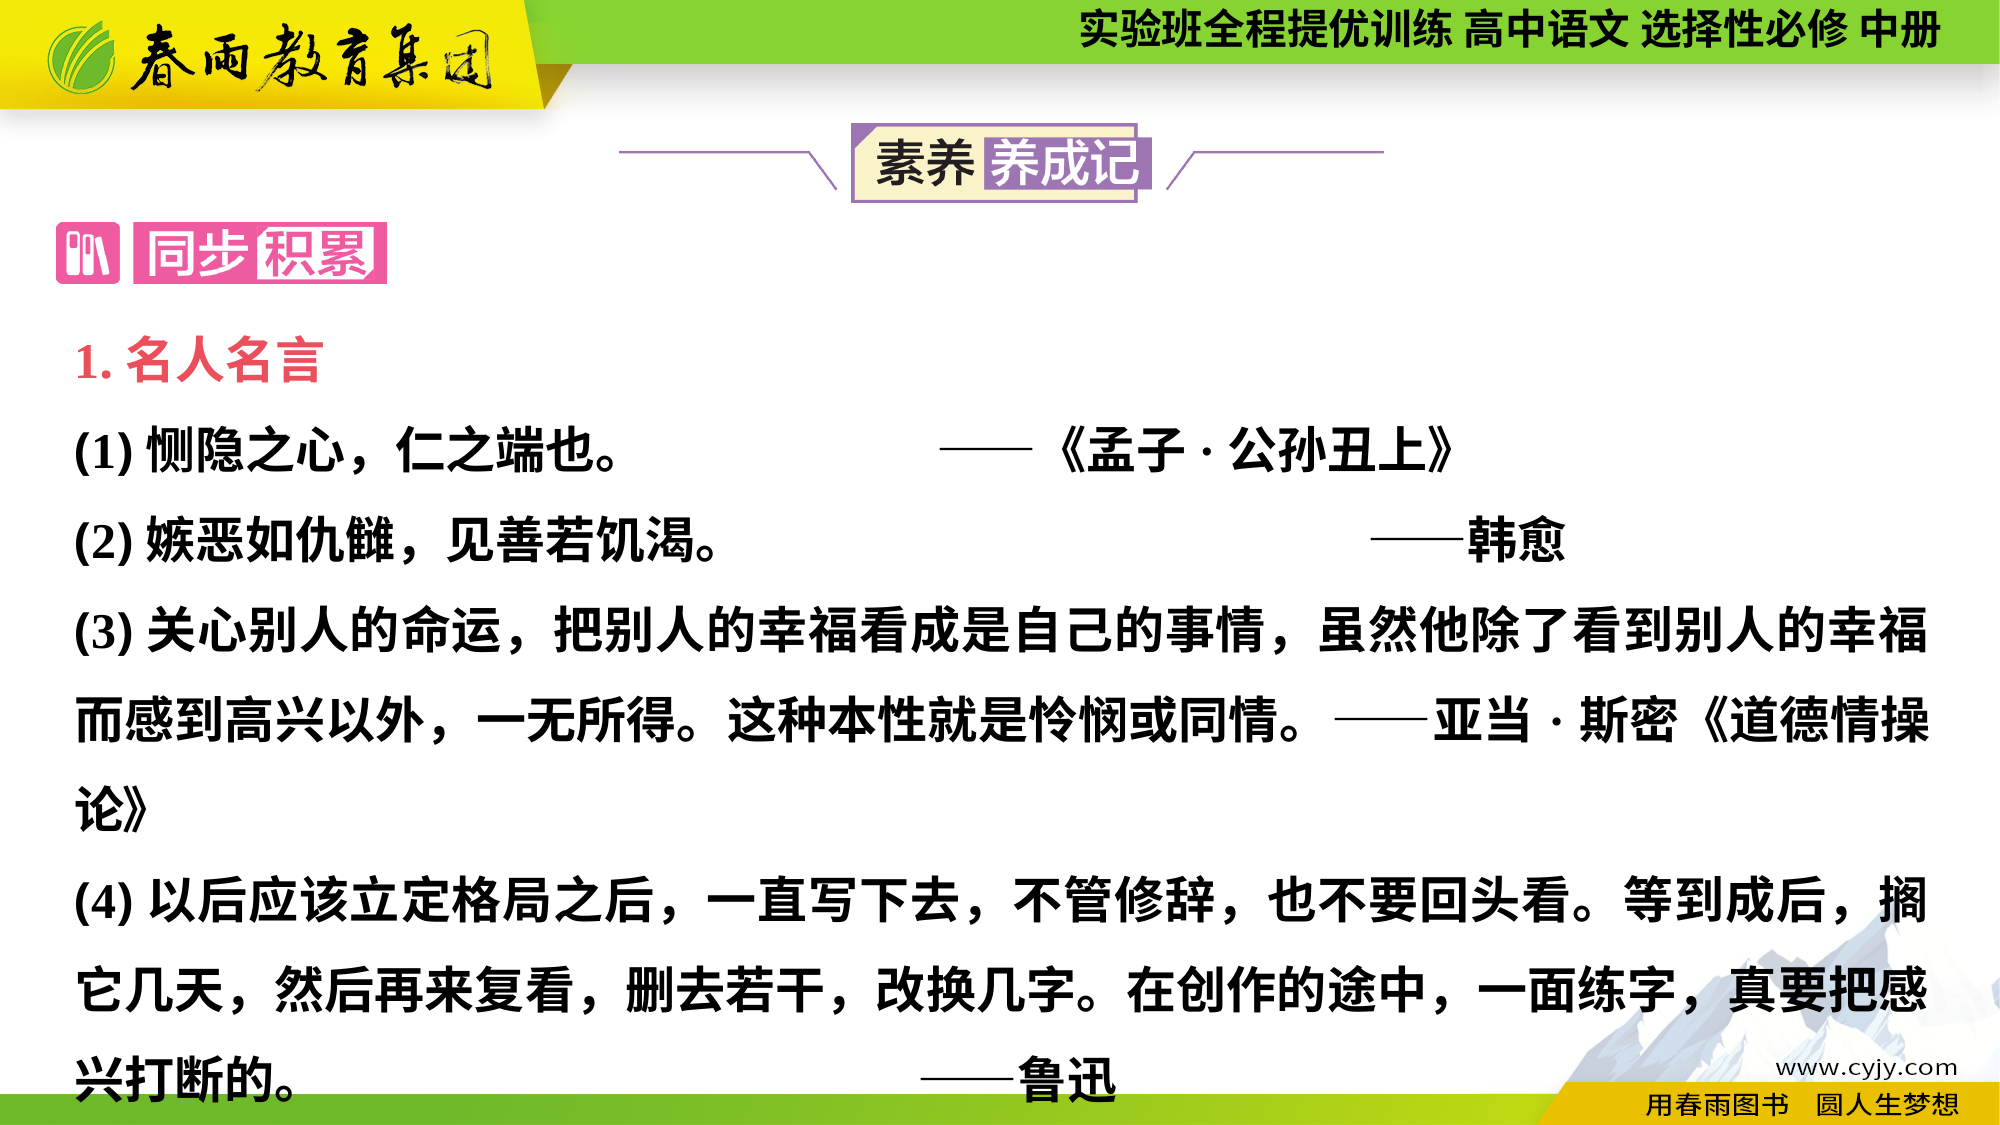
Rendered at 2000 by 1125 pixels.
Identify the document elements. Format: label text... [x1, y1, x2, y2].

picture [0, 0, 2000, 1125]
list 1.名人名言 (1)恻隐之心，仁之端也。 ——《孟子·公孙丑上》 (2)嫉恶如仇雠，见善若饥渴。 ——韩愈 (3)关心别人的命运，把别人的幸福看成是自己的事情，虽然他除了看到别人的幸福而感到高兴以外，一无所得。这种本性就是怜悯或同情。——亚当·斯密《道德情操论》 (4)以后应该立定格局之后，一直写下去，不管修辞，也不要回头看。等到成后，搁它几天，然后再来复看，删去若干，改换几字。在创作的途中，一面练字，真要把感兴打断的。 ——鲁迅 [59, 290, 1944, 1033]
